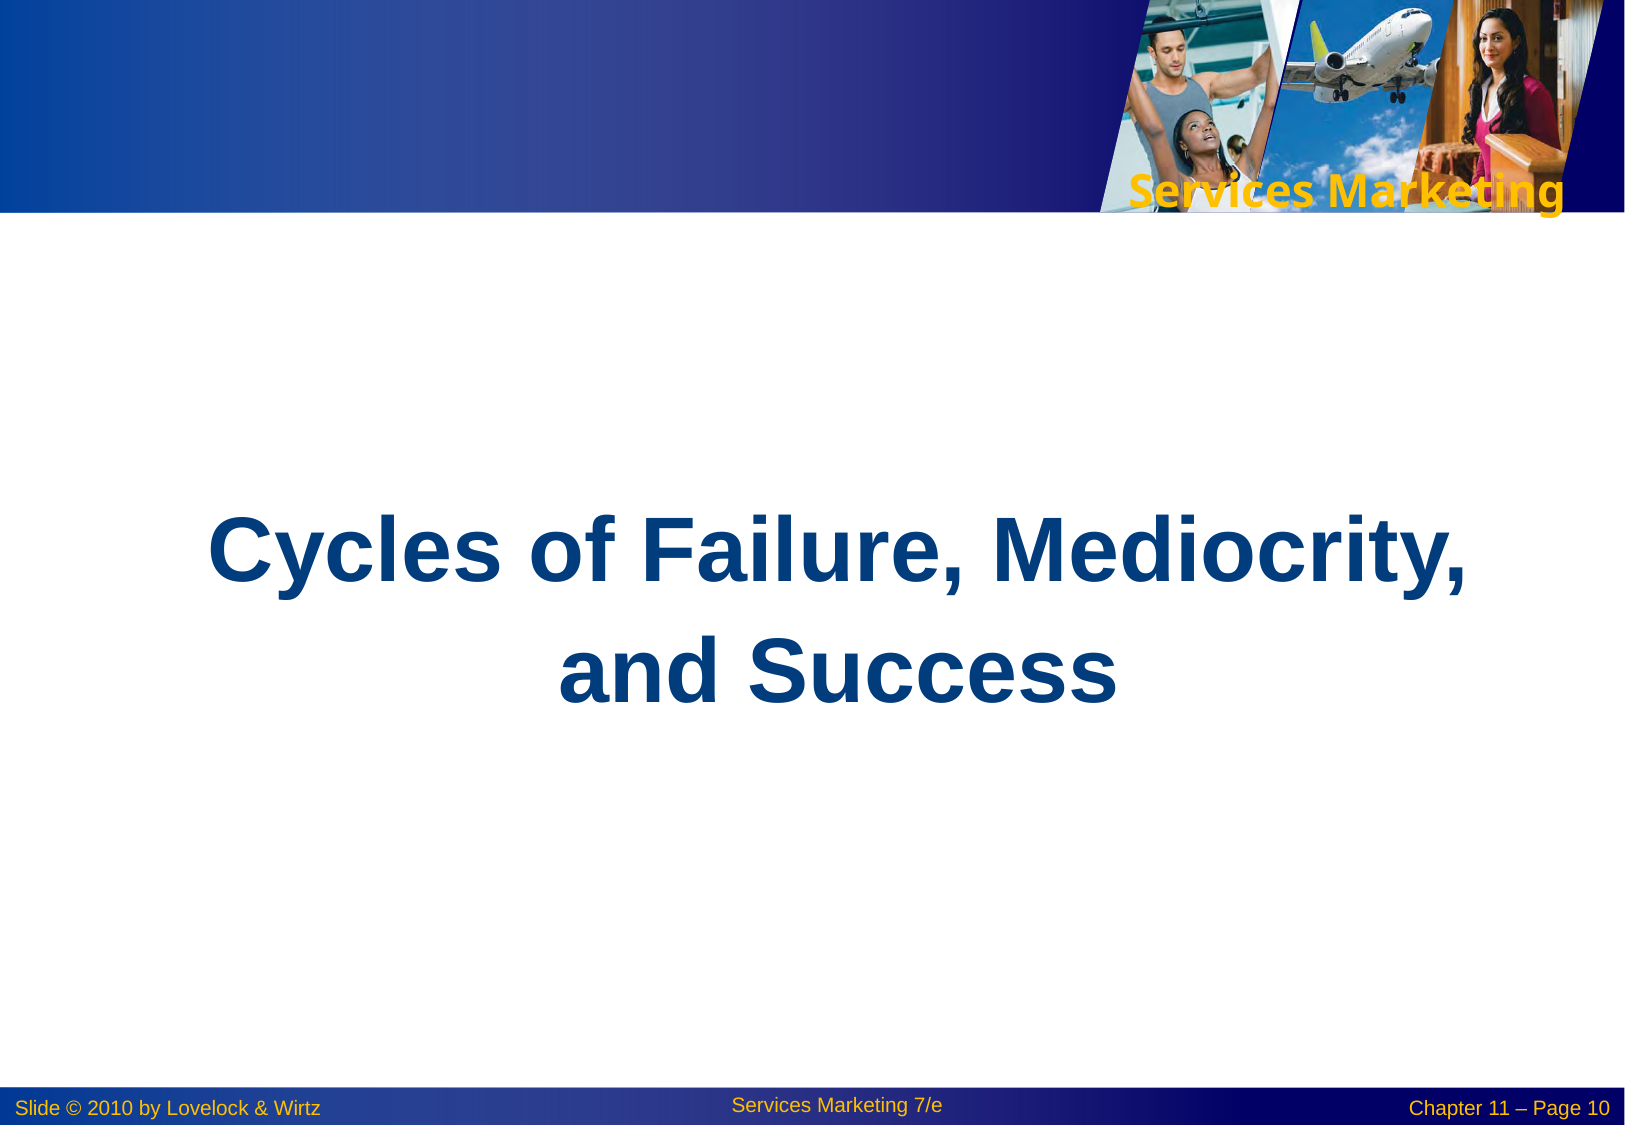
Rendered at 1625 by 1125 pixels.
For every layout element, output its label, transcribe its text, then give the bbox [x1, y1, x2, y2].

text_box Cycles of Failure, Mediocrity, and Success [148, 436, 1530, 763]
picture [1162, 186, 1172, 192]
picture [1546, 187, 1556, 202]
picture [1100, 0, 1604, 213]
